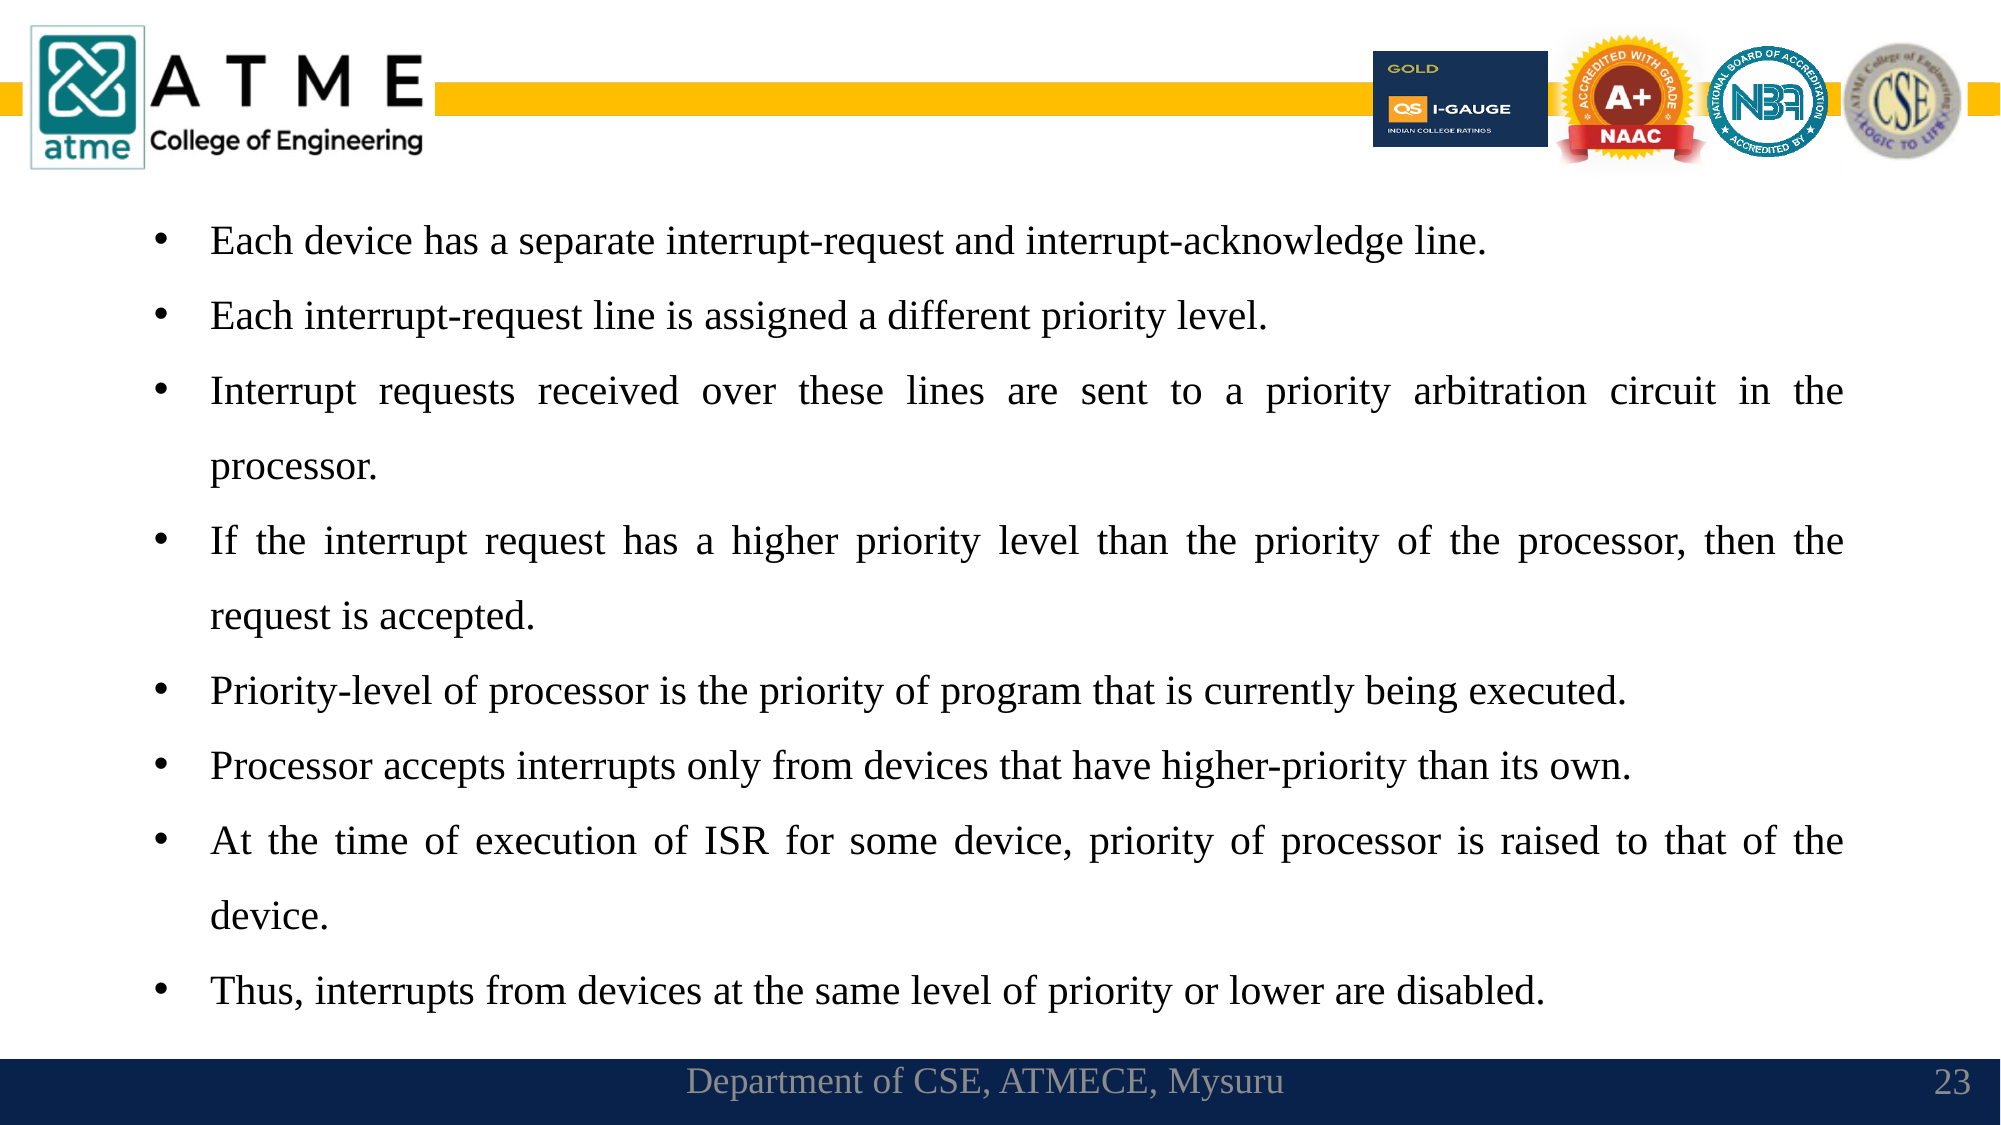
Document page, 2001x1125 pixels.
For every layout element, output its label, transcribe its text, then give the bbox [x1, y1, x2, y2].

slide_number 23 [1511, 1057, 1972, 1103]
text_box Each device has a separate interrupt-request and interrupt-acknowledge line. Each interrupt-request line is assigned a different priority level. Interrupt requests received over these lines are sent to a priority arbitration circuit in the processor. If the interrupt request has a higher priority level than the priority of the processor, then the request is accepted. Priority-level of processor is the priority of program that is currently being executed. Processor accepts interrupts only from devices that have higher-priority than its own. At the time of execution of ISR for some device, priority of processor is raised to that of the device. Thus, interrupts from devices at the same level of priority or lower are disabled. [139, 180, 1861, 1021]
picture [1373, 20, 1828, 180]
footer Department of CSE, ATMECE, Mysuru [501, 1056, 1470, 1102]
picture [1840, 26, 1968, 176]
picture [0, 1059, 2001, 1125]
picture [22, 15, 435, 178]
